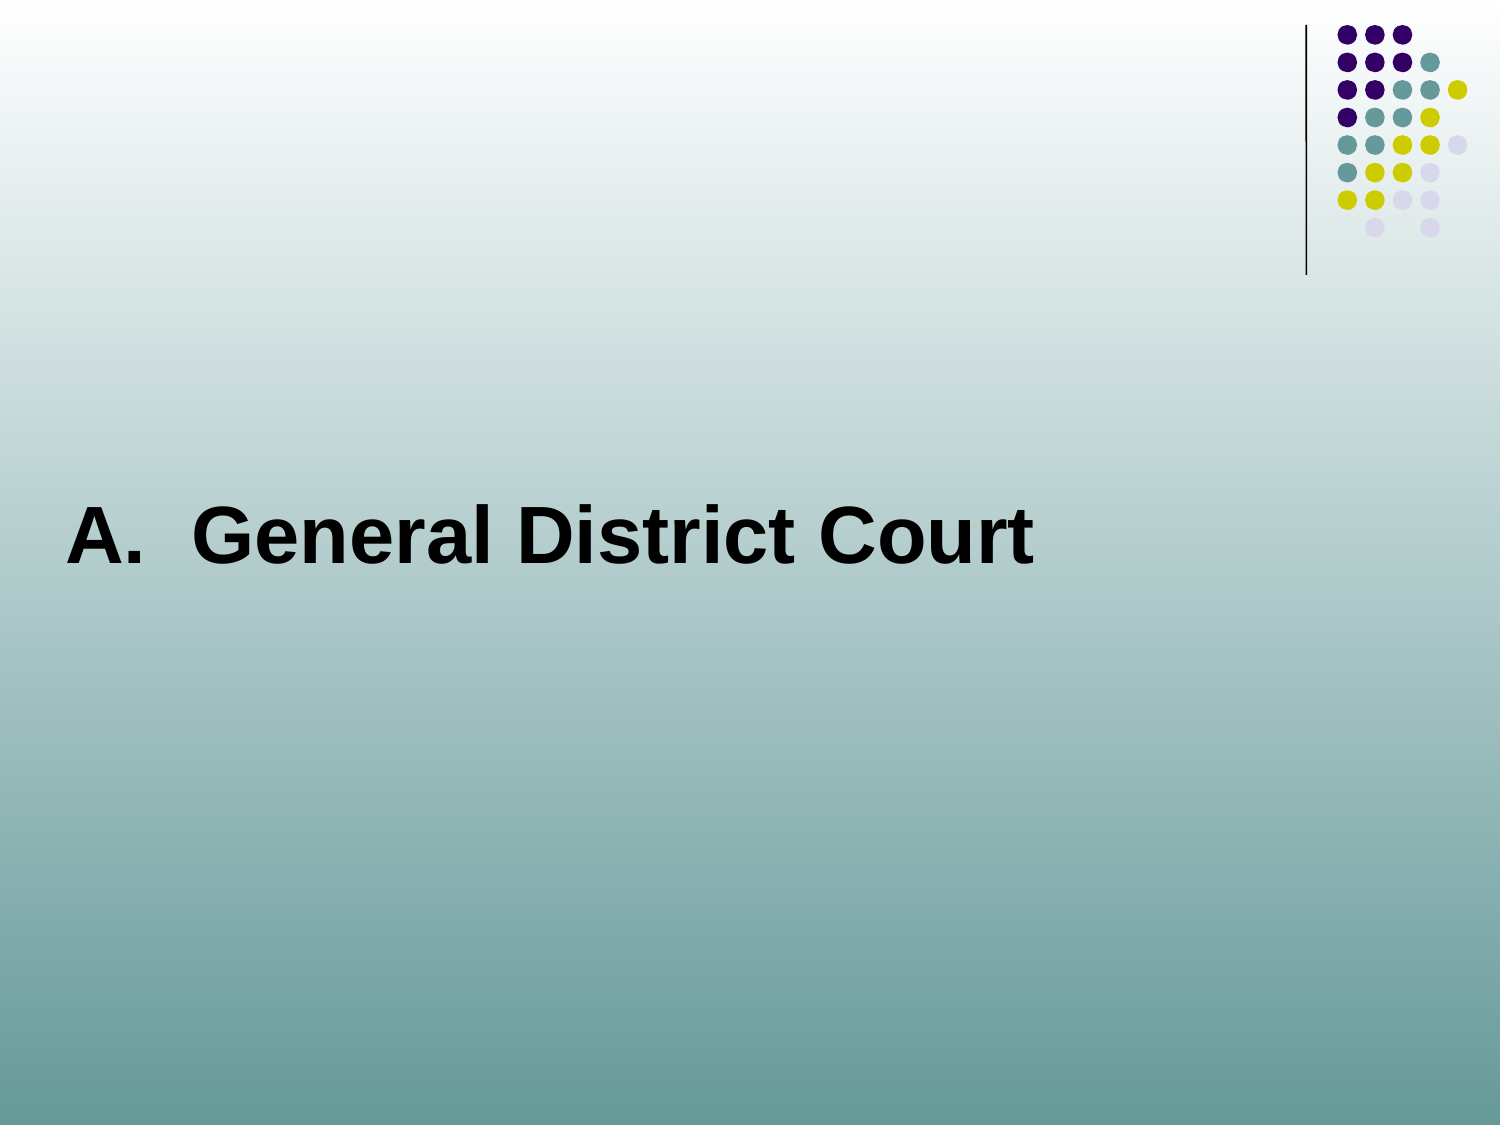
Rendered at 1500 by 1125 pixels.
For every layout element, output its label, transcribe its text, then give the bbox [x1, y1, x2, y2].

title A. General District Court [50, 375, 1288, 588]
